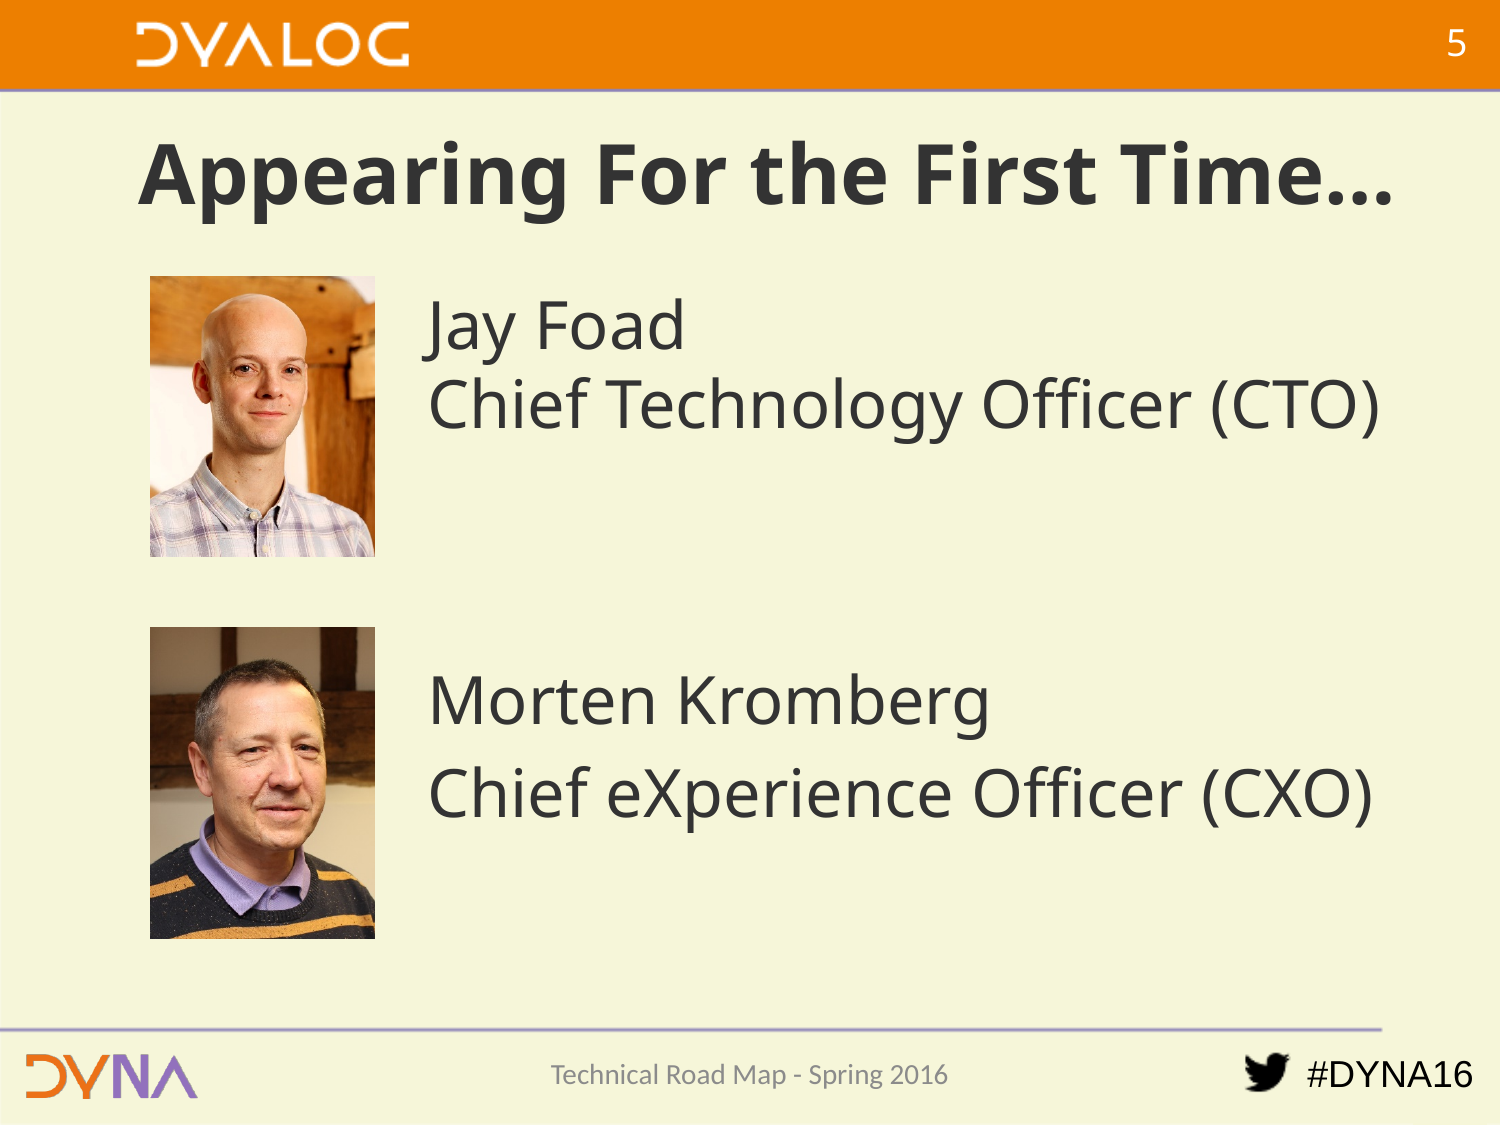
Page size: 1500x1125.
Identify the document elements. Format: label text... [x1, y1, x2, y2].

slide_number 4 [1325, 11, 1483, 71]
picture [0, 0, 1500, 1125]
text_box Morten Kromberg Chief eXperience Officer (CXO) [412, 650, 1450, 763]
footer Technical Road Map - Spring 2016 [395, 1042, 1105, 1103]
list Jay Foad Chief Technology Officer (CTO) [412, 275, 1450, 388]
title Appearing For the First Time… [123, 113, 1450, 254]
